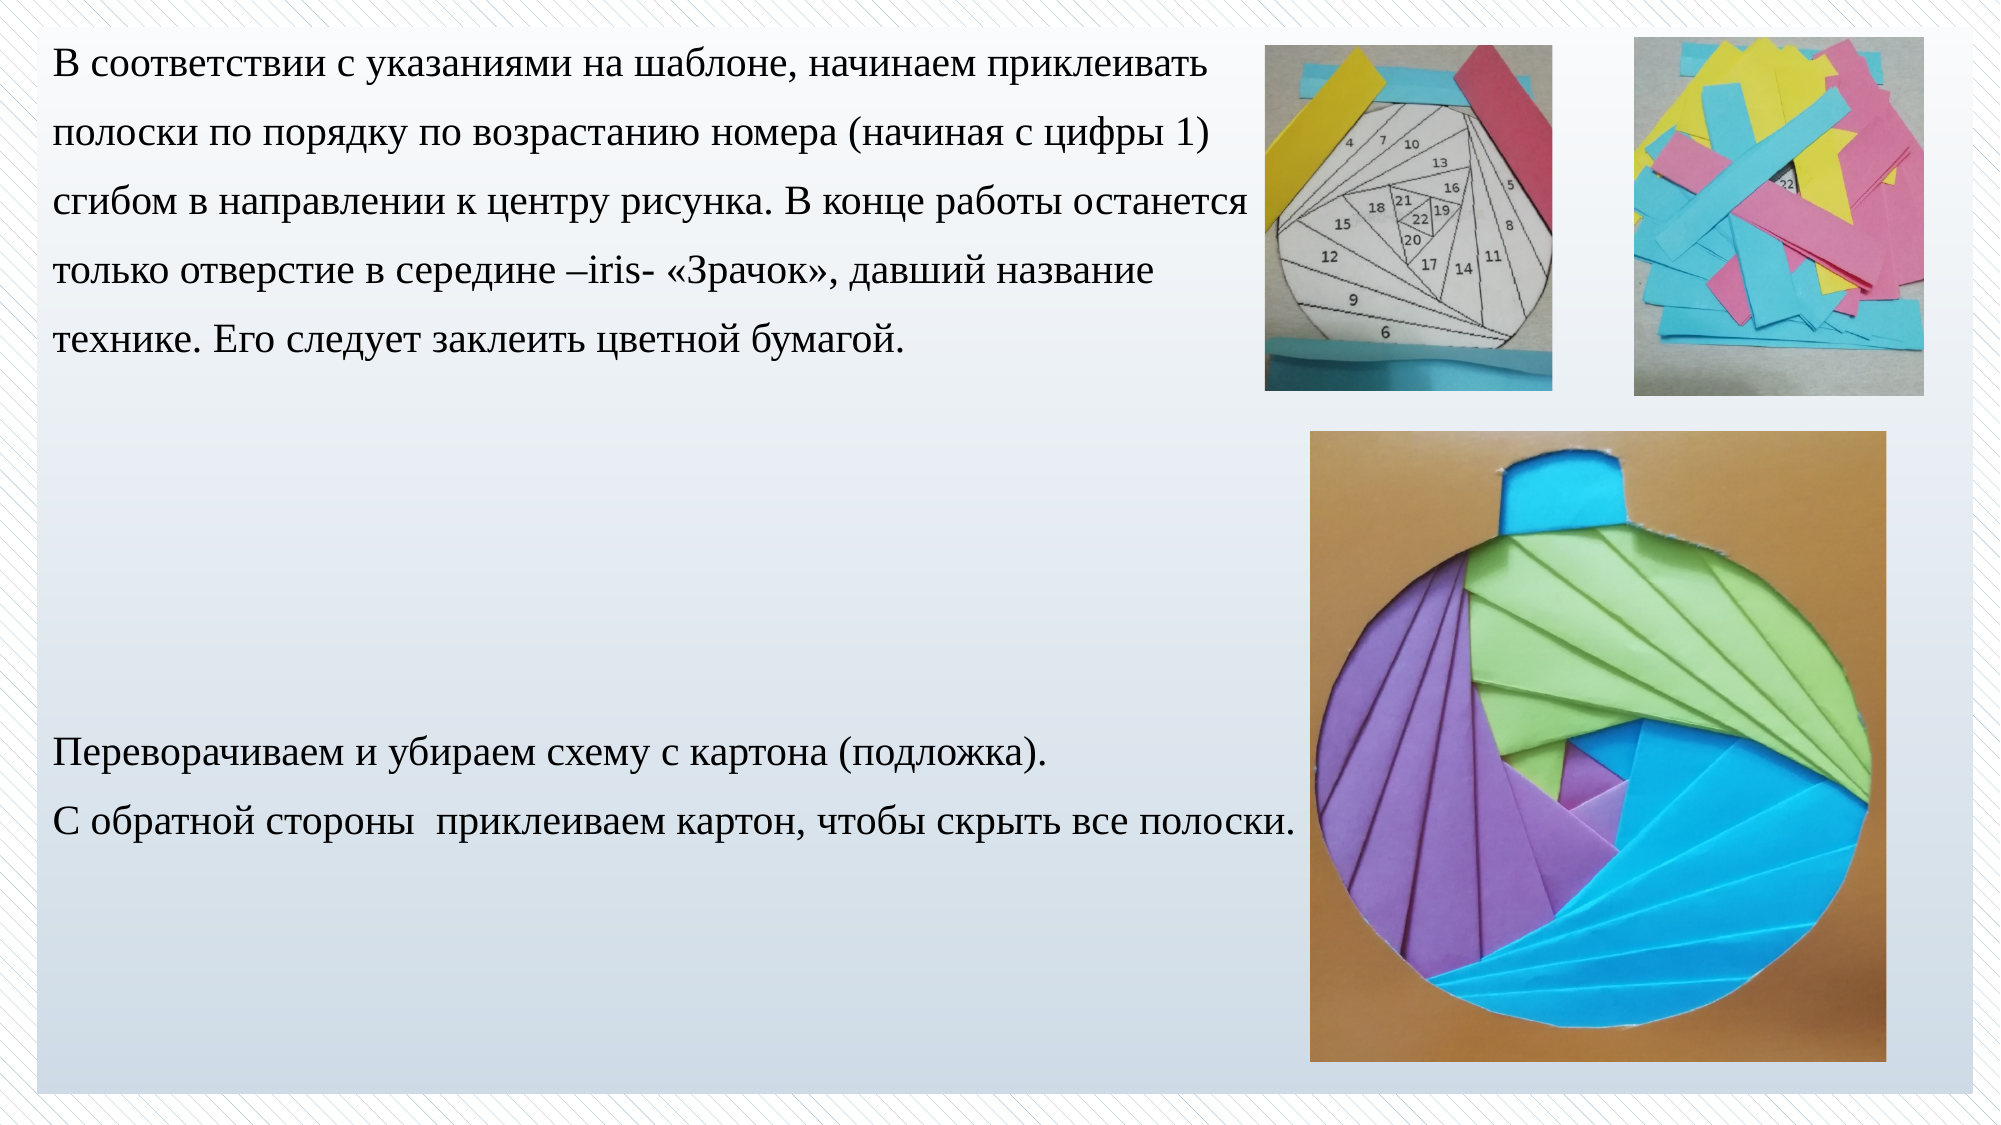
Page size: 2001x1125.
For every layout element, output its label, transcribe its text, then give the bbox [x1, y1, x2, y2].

picture [1634, 37, 1924, 396]
picture [1310, 431, 1887, 1062]
picture [1264, 45, 1553, 391]
list В соответствии с указаниями на шаблоне, начинаем приклеивать полоски по порядку по возрастанию номера (начиная с цифры 1) сгибом в направлении к центру рисунка. В конце работы останется только отверстие в середине –iris- «Зрачок», давший название технике. Его следует заклеить цветной бумагой. Переворачиваем и убираем схему с картона (подложка). С обратной стороны приклеиваем картон, чтобы скрыть все полоски. [37, 27, 1973, 1094]
